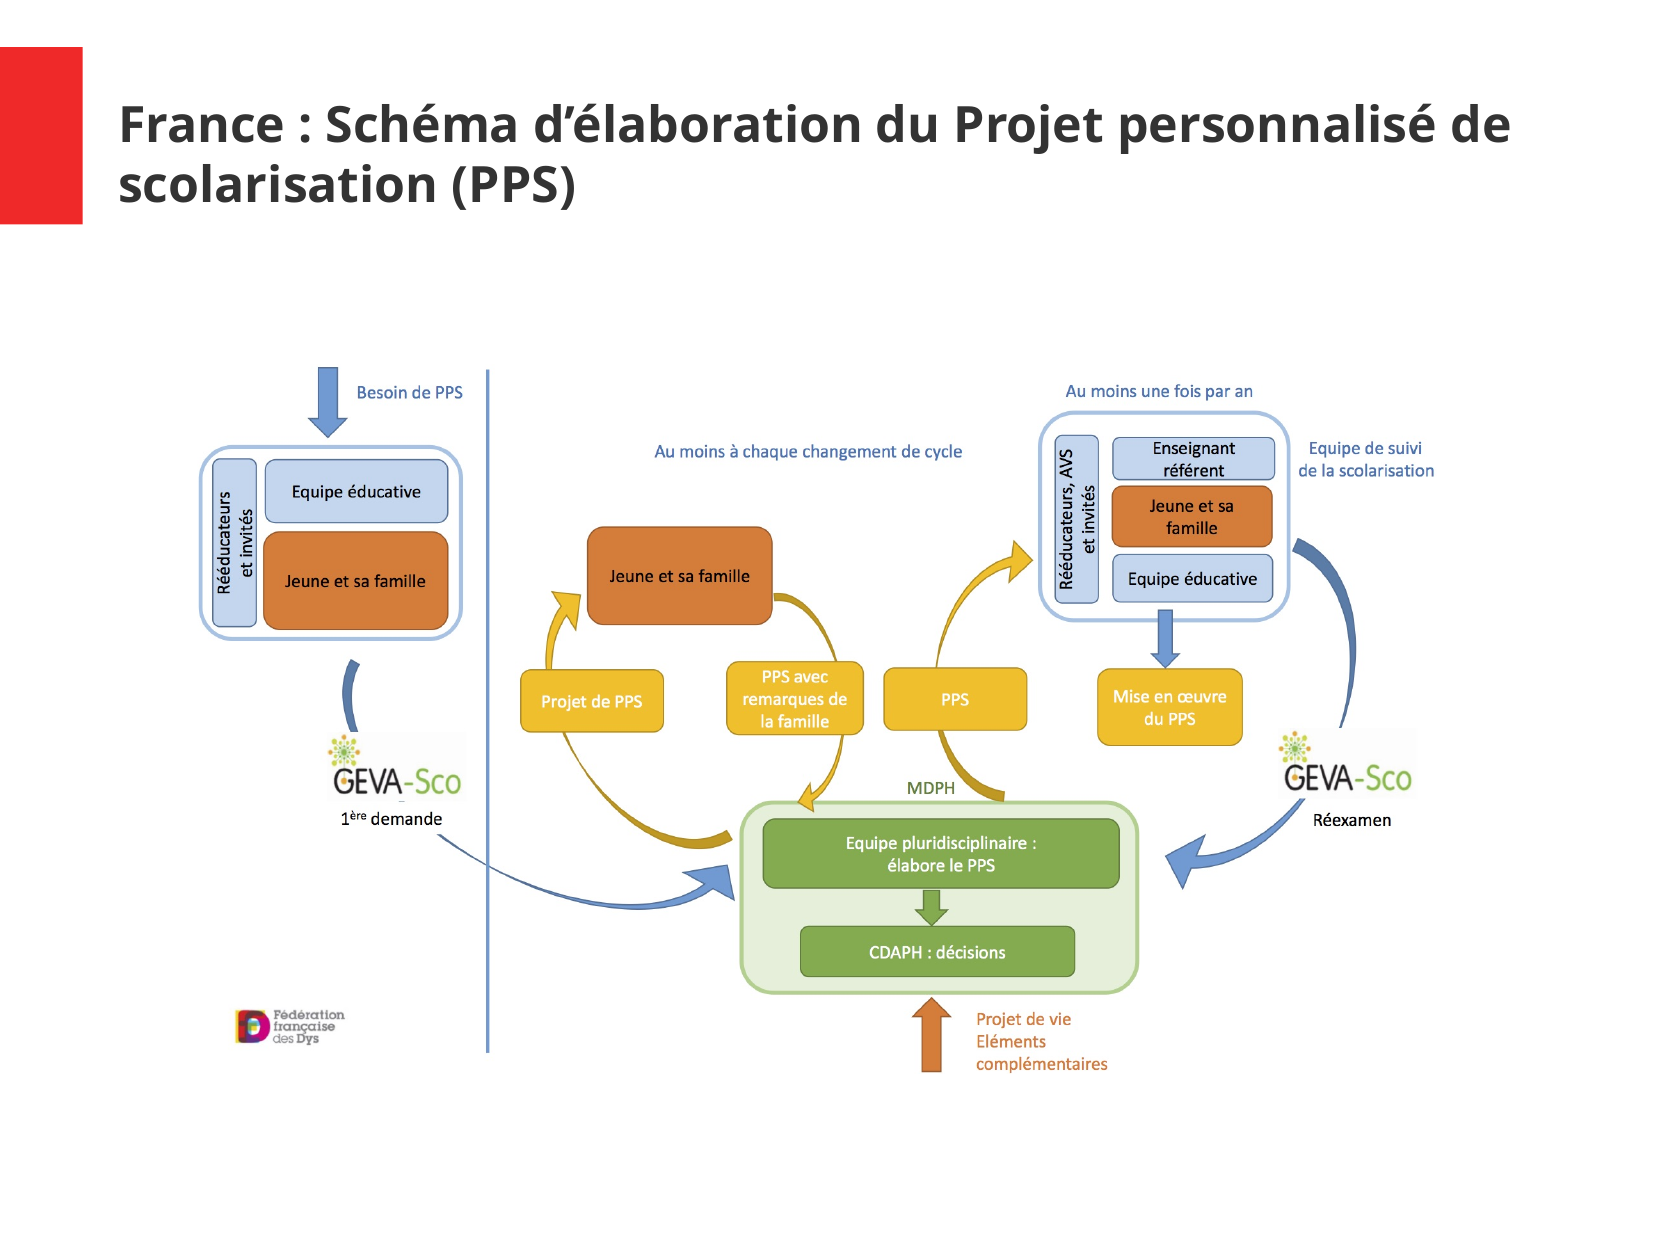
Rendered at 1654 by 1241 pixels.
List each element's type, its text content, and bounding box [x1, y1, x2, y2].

picture [187, 354, 1467, 1074]
text_box France : Schéma d’élaboration du Projet personnalisé de scolarisation (PPS) [118, 49, 1571, 257]
